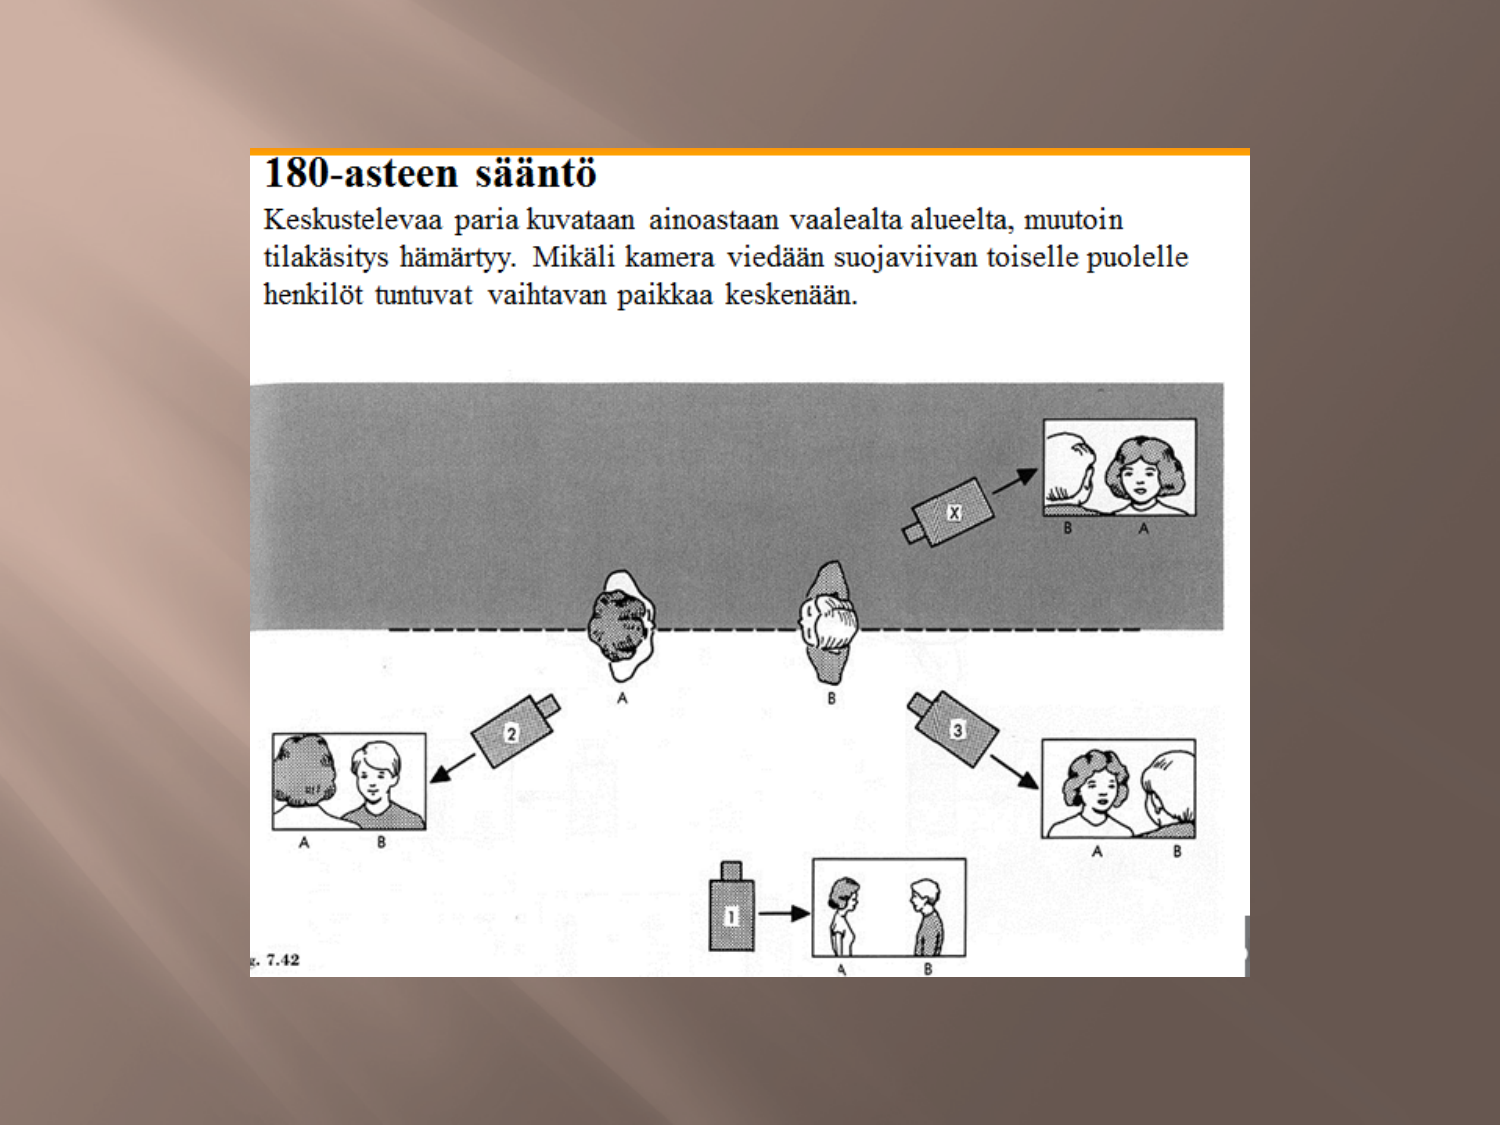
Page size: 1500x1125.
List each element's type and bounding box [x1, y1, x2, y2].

picture [250, 148, 1250, 977]
